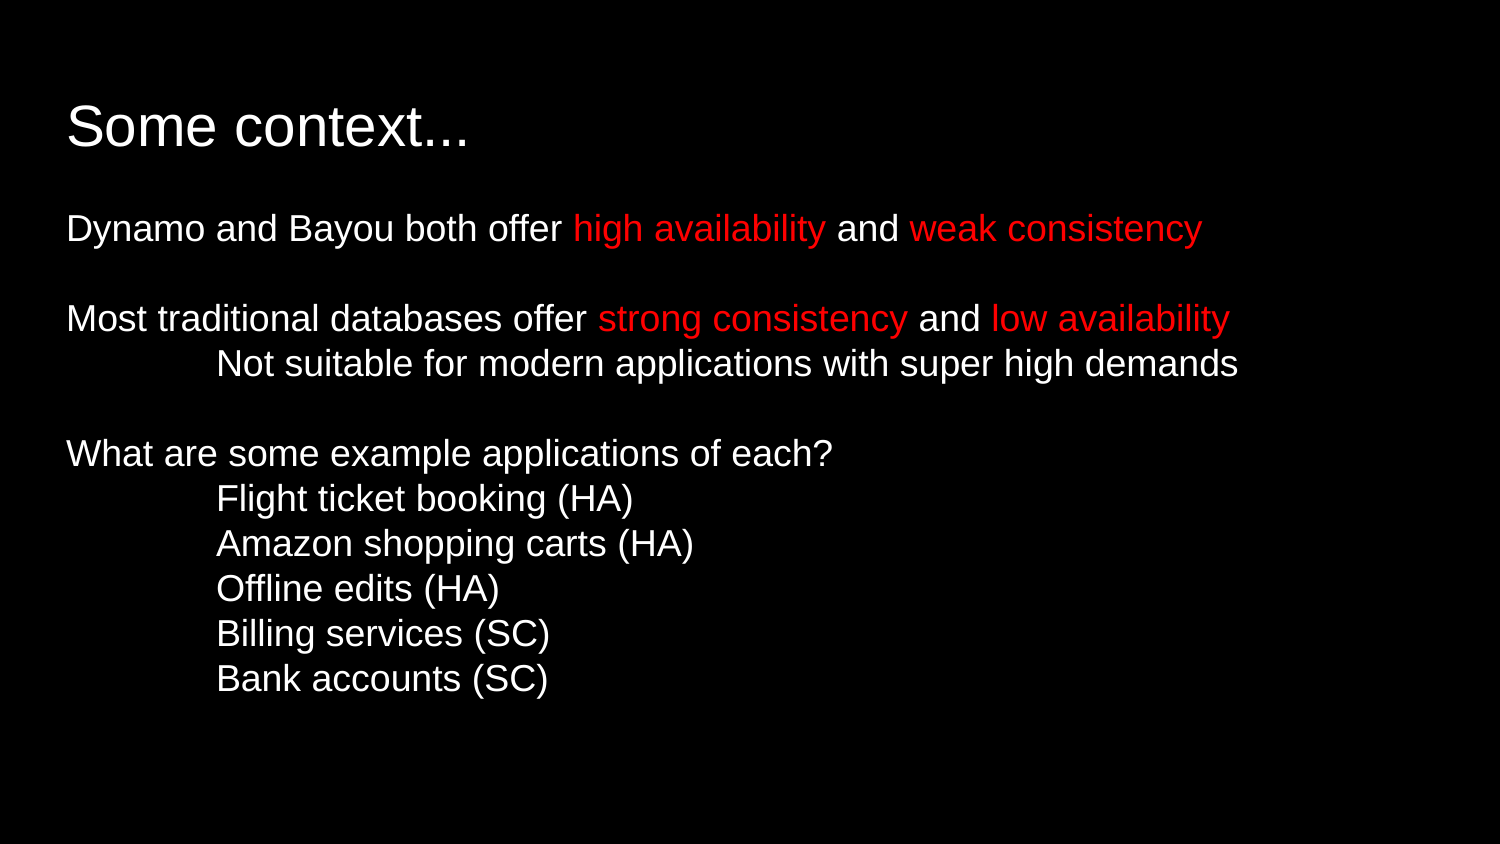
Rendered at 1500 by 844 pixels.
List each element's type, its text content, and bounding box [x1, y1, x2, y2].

list Dynamo and Bayou both offer high availability and weak consistency Most traditional databases offer strong consistency and low availability Not suitable for modern applications with super high demands What are some example applications of each? Flight ticket booking (HA) Amazon shopping carts (HA) Offline edits (HA) Billing services (SC) Bank accounts (SC) [51, 189, 1449, 844]
title Some context... [51, 72, 1449, 167]
